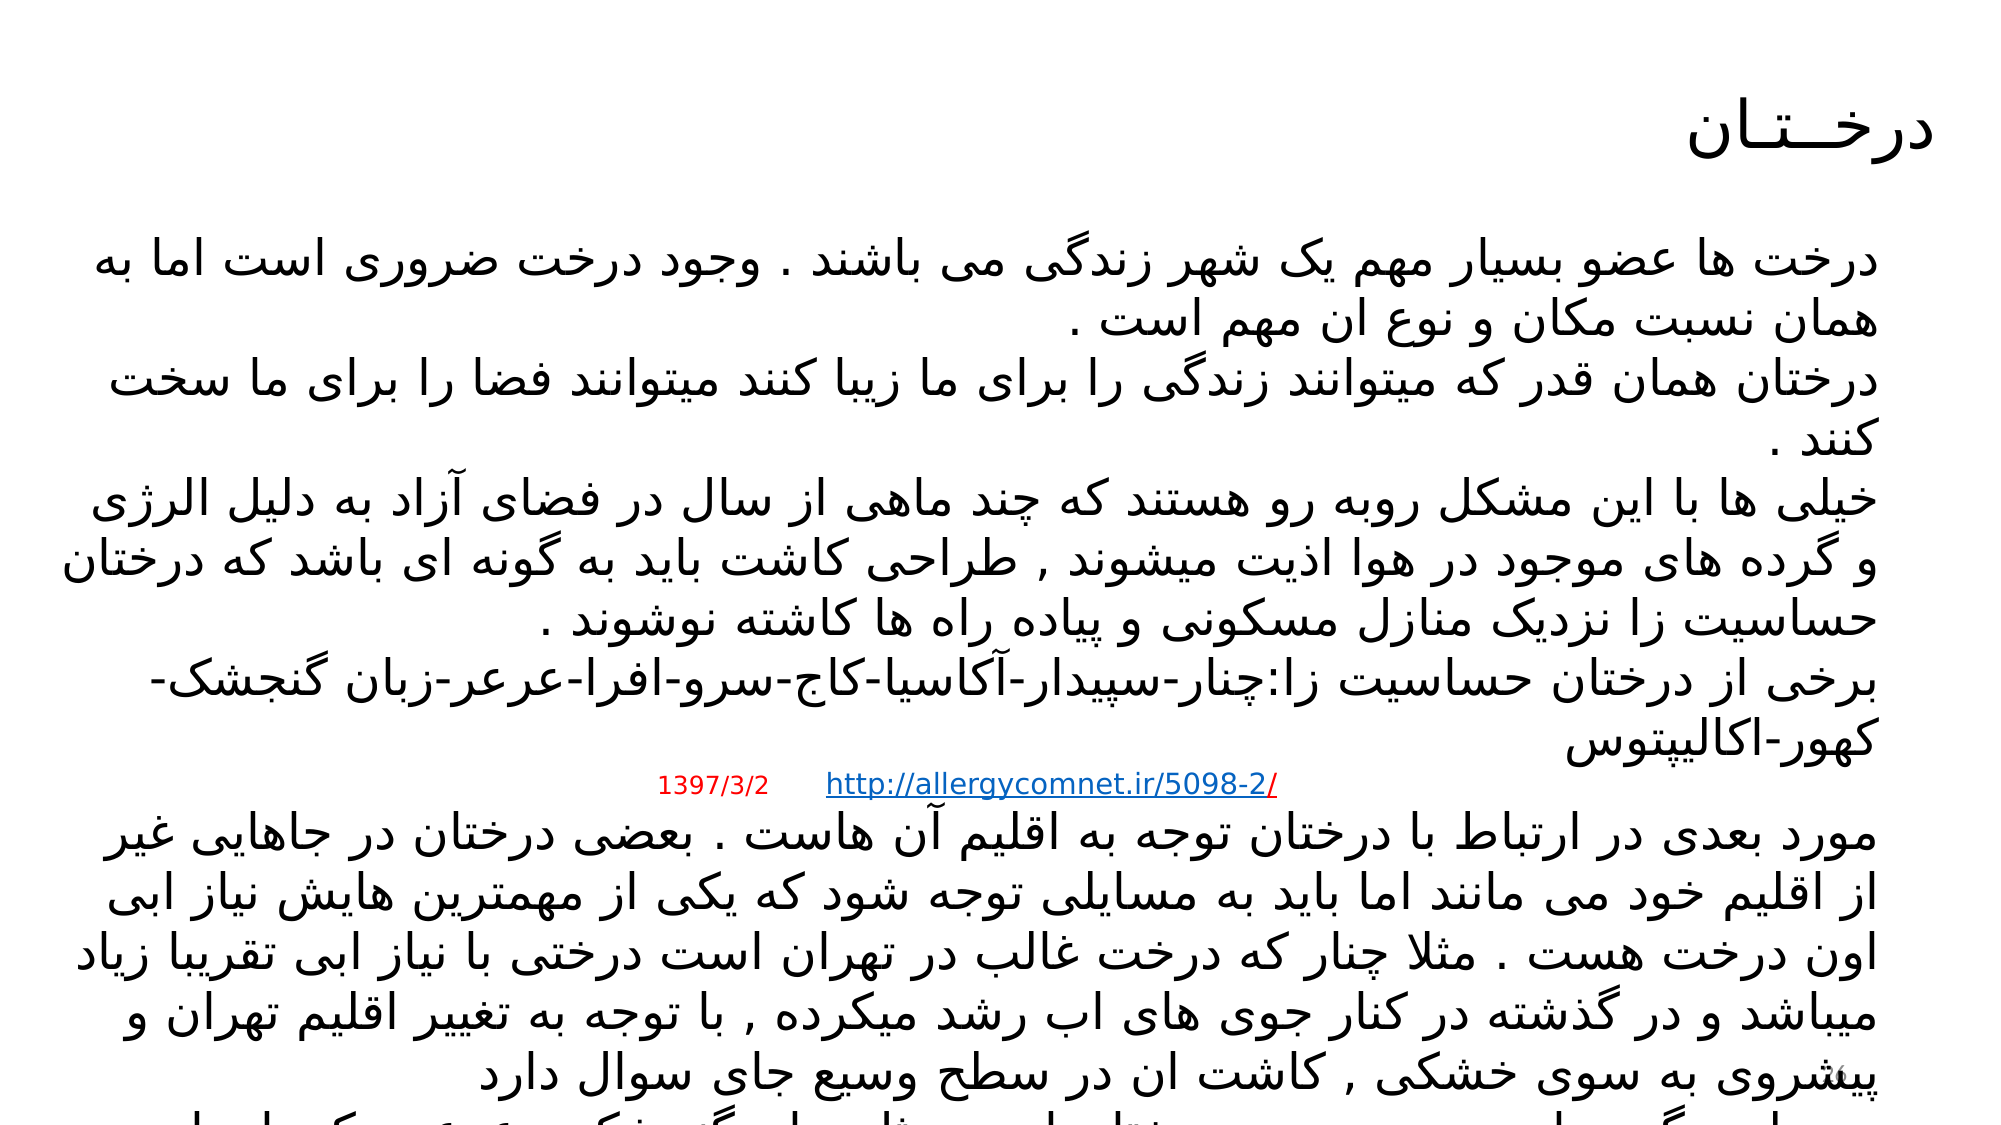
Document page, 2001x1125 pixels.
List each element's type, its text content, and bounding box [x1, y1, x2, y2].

text_box درخــتـان [1438, 74, 1952, 169]
text_box درخت ها عضو بسیار مهم یک شهر زندگی می باشند . وجود درخت ضروری است اما به همان نسبت مکان و نوع ان مهم است . درختان همان قدر که میتوانند زندگی را برای ما زیبا کنند میتوانند فضا را برای ما سخت کنند . خیلی ها با این مشکل روبه رو هستند که چند ماهی از سال در فضای آزاد به دلیل الرژی و گرده های موجود در هوا اذیت میشوند , طراحی کاشت باید به گونه ای باشد که درختان حساسیت زا نزدیک منازل مسکونی و پیاده راه ها کاشته نوشوند . برخی از درختان حساسیت زا:چنار-سپیدار-آکاسیا-کاج-سرو-افرا-عرعر-زبان گنجشک-کهور-اکالیپتوس http://allergycomnet.ir/5098-2/ 1397/3/2 مورد بعدی در ارتباط با درختان توجه به اقلیم آن هاست . بعضی درختان در جاهایی غیر از اقلیم خود می مانند اما باید به مسایلی توجه شود که یکی از مهمترین هایش نیاز ابی اون درخت هست . مثلا چنار که درخت غالب در تهران است درختی با نیاز ابی تقریبا زیاد میباشد و در گذشته در کنار جوی های اب رشد میکرده , با توجه به تغییر اقلیم تهران و پیشروی به سوی خشکی , کاشت ان در سطح وسیع جای سوال دارد مسعله دیگر مهاجم بودن بعضی درختان است مثل زبان گنجشک و عرعر . که باید از کاشت وسیع این گونه ها خودداری کرد [39, 217, 1895, 1125]
